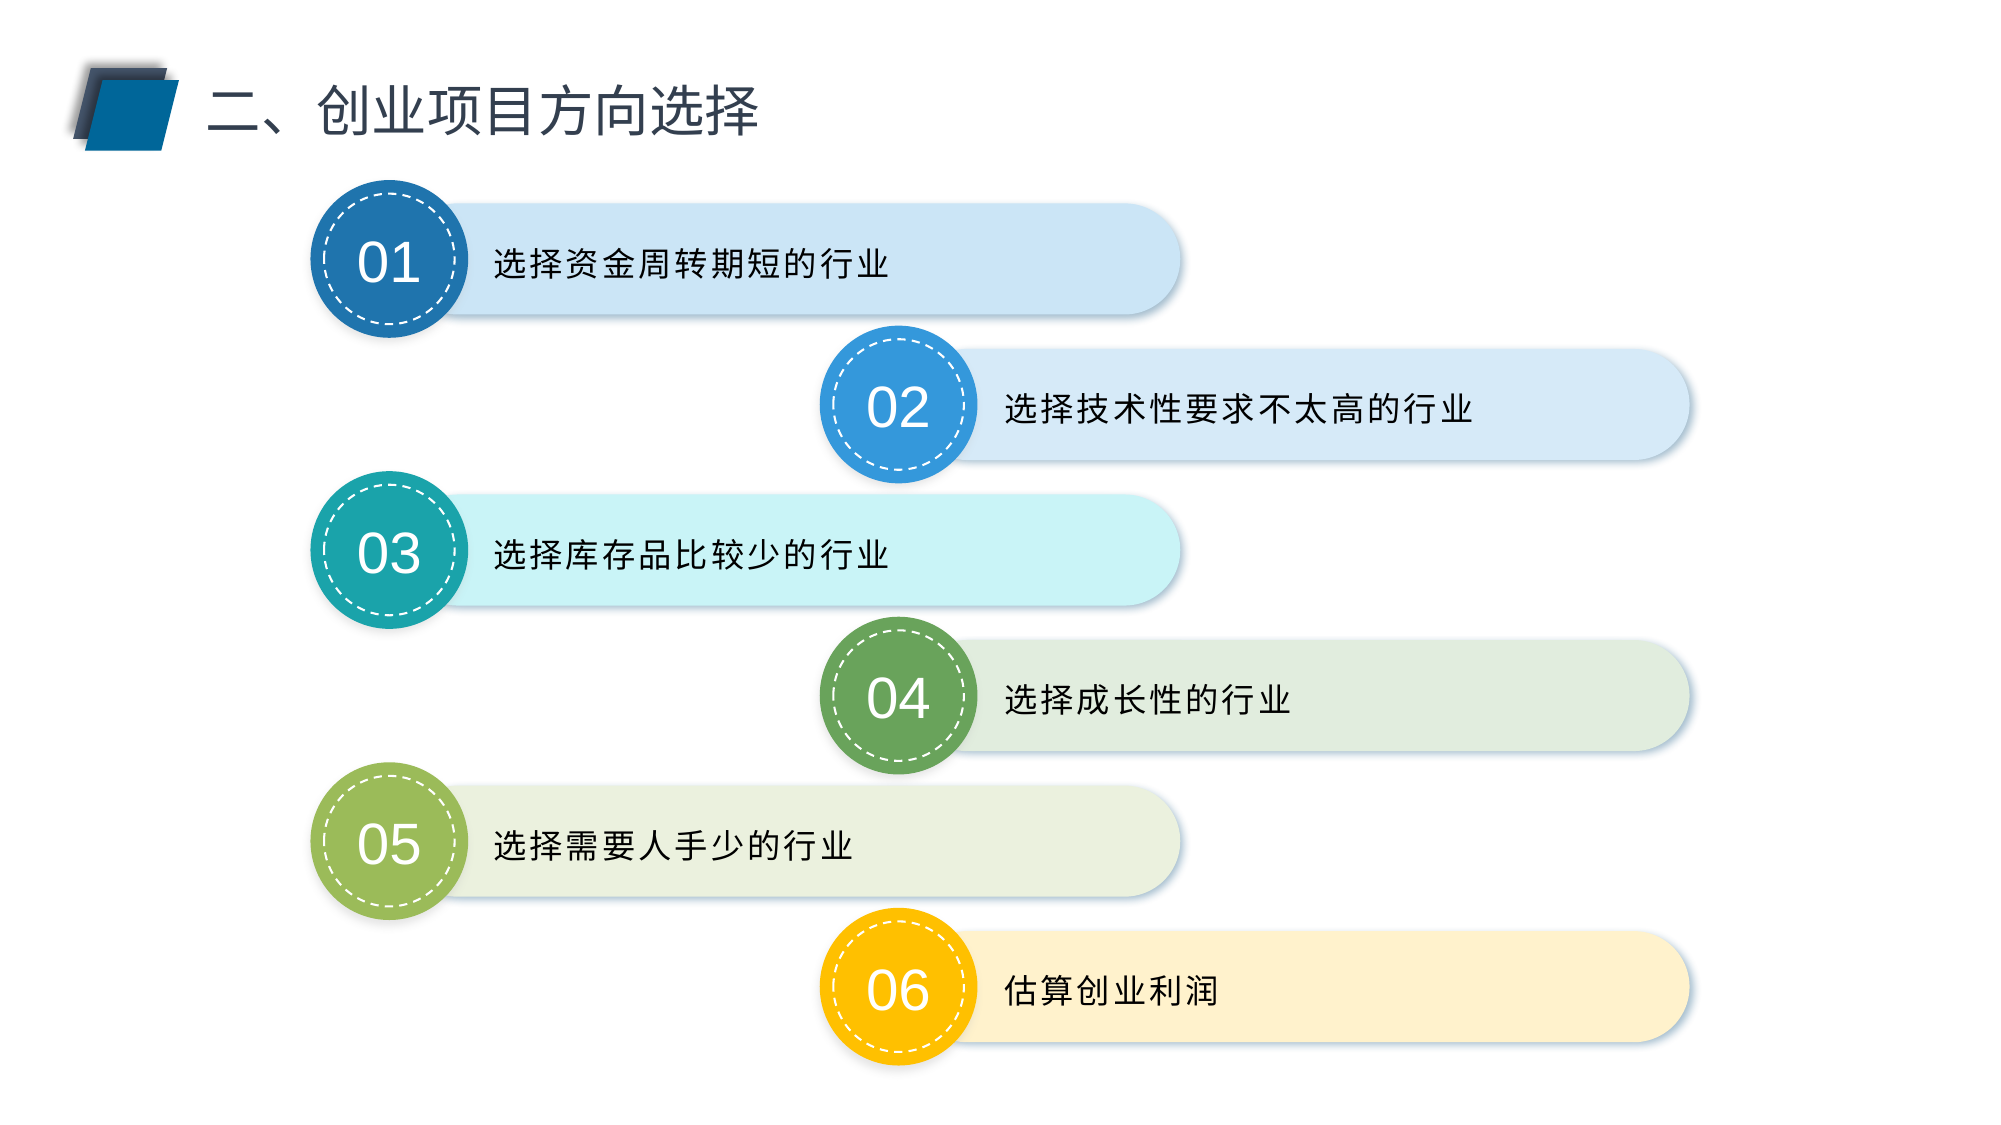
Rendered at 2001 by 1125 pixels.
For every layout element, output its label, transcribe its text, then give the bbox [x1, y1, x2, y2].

text_box [956, 638, 1691, 753]
text_box [957, 930, 1691, 1044]
text_box [818, 906, 979, 1067]
text_box [818, 324, 979, 485]
text_box [448, 493, 1182, 607]
text_box [309, 179, 470, 339]
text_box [73, 68, 179, 151]
text_box 选择技术性要求不太高的行业 [989, 367, 1633, 442]
text_box 06 [832, 920, 965, 1053]
text_box [309, 761, 470, 922]
text_box 01 [323, 192, 456, 326]
text_box 03 [323, 483, 456, 617]
text_box [448, 202, 1182, 316]
text_box 选择库存品比较少的行业 [478, 513, 1122, 587]
text_box 04 [832, 629, 965, 762]
text_box [309, 470, 470, 630]
text_box 二、创业项目方向选择 [190, 68, 913, 150]
text_box 02 [832, 338, 965, 471]
text_box 估算创业利润 [989, 949, 1633, 1024]
text_box [448, 784, 1182, 898]
text_box [818, 615, 979, 776]
text_box [957, 347, 1691, 462]
text_box 05 [323, 774, 456, 908]
text_box 选择资金周转期短的行业 [478, 221, 1122, 296]
text_box 选择需要人手少的行业 [478, 804, 1122, 878]
text_box 选择成长性的行业 [989, 658, 1633, 733]
